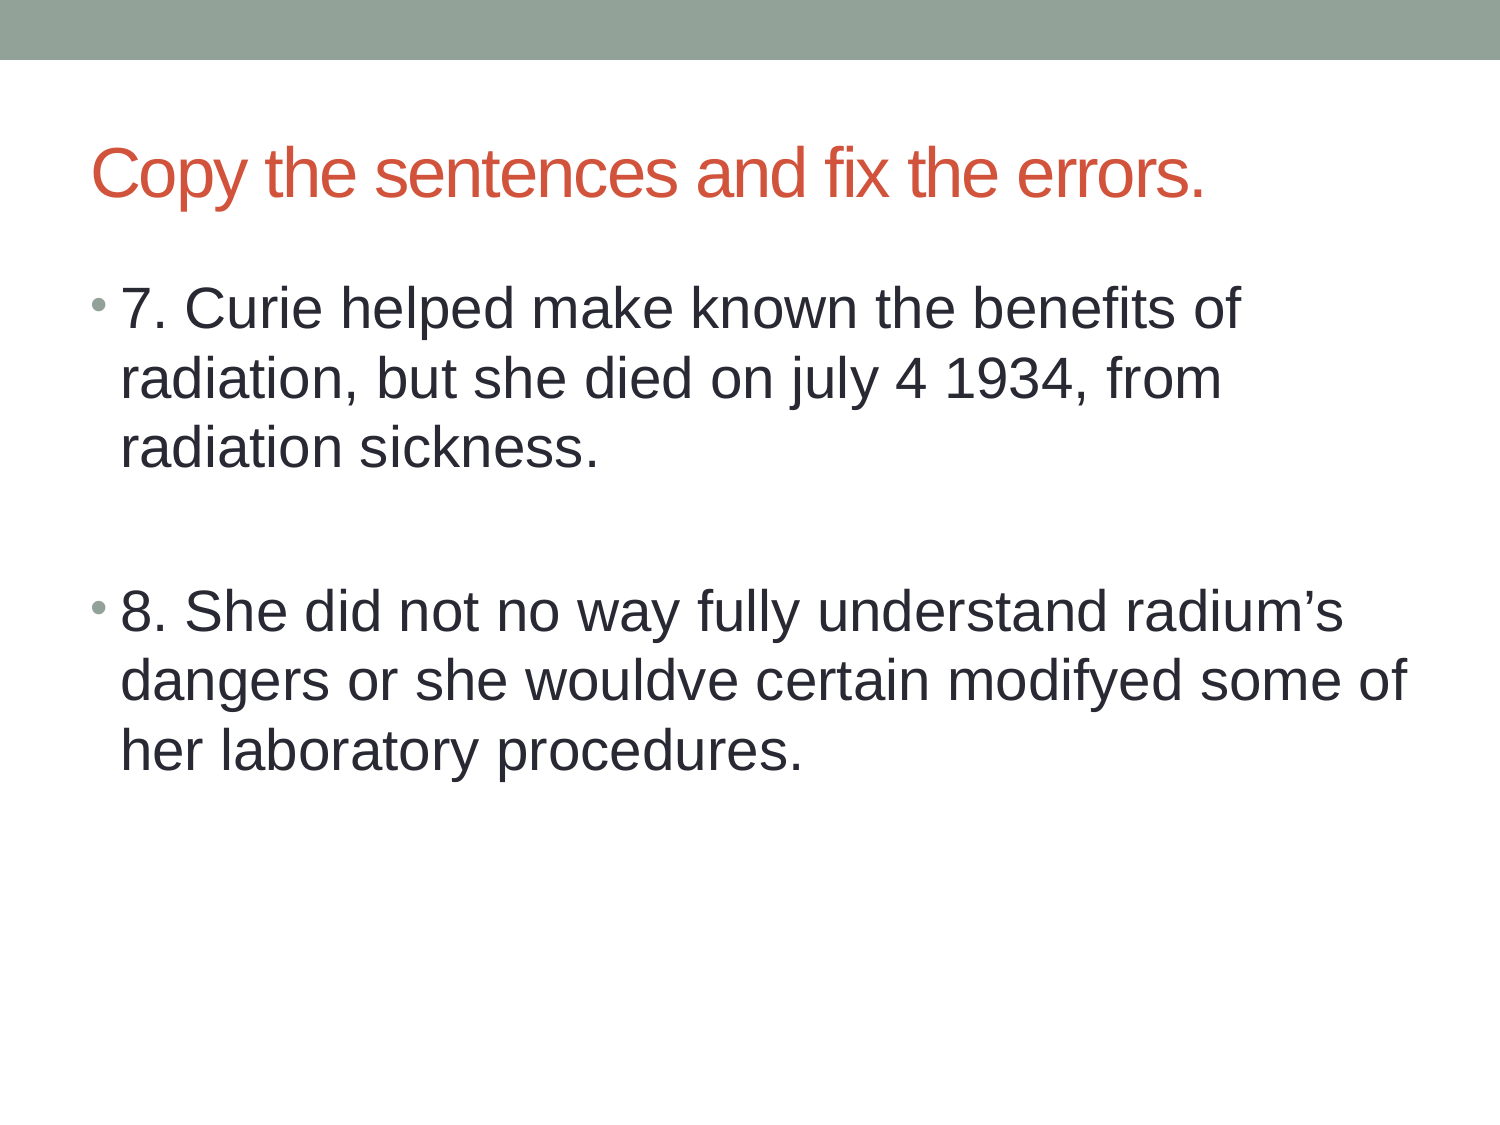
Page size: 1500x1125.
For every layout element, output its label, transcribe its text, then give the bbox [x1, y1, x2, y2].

list 7. Curie helped make known the benefits of radiation, but she died on july 4 1934, from radiation sickness. 8. She did not no way fully understand radium’s dangers or she wouldve certain modifyed some of her laboratory procedures. [75, 262, 1425, 1063]
title Copy the sentences and fix the errors. [75, 87, 1425, 250]
